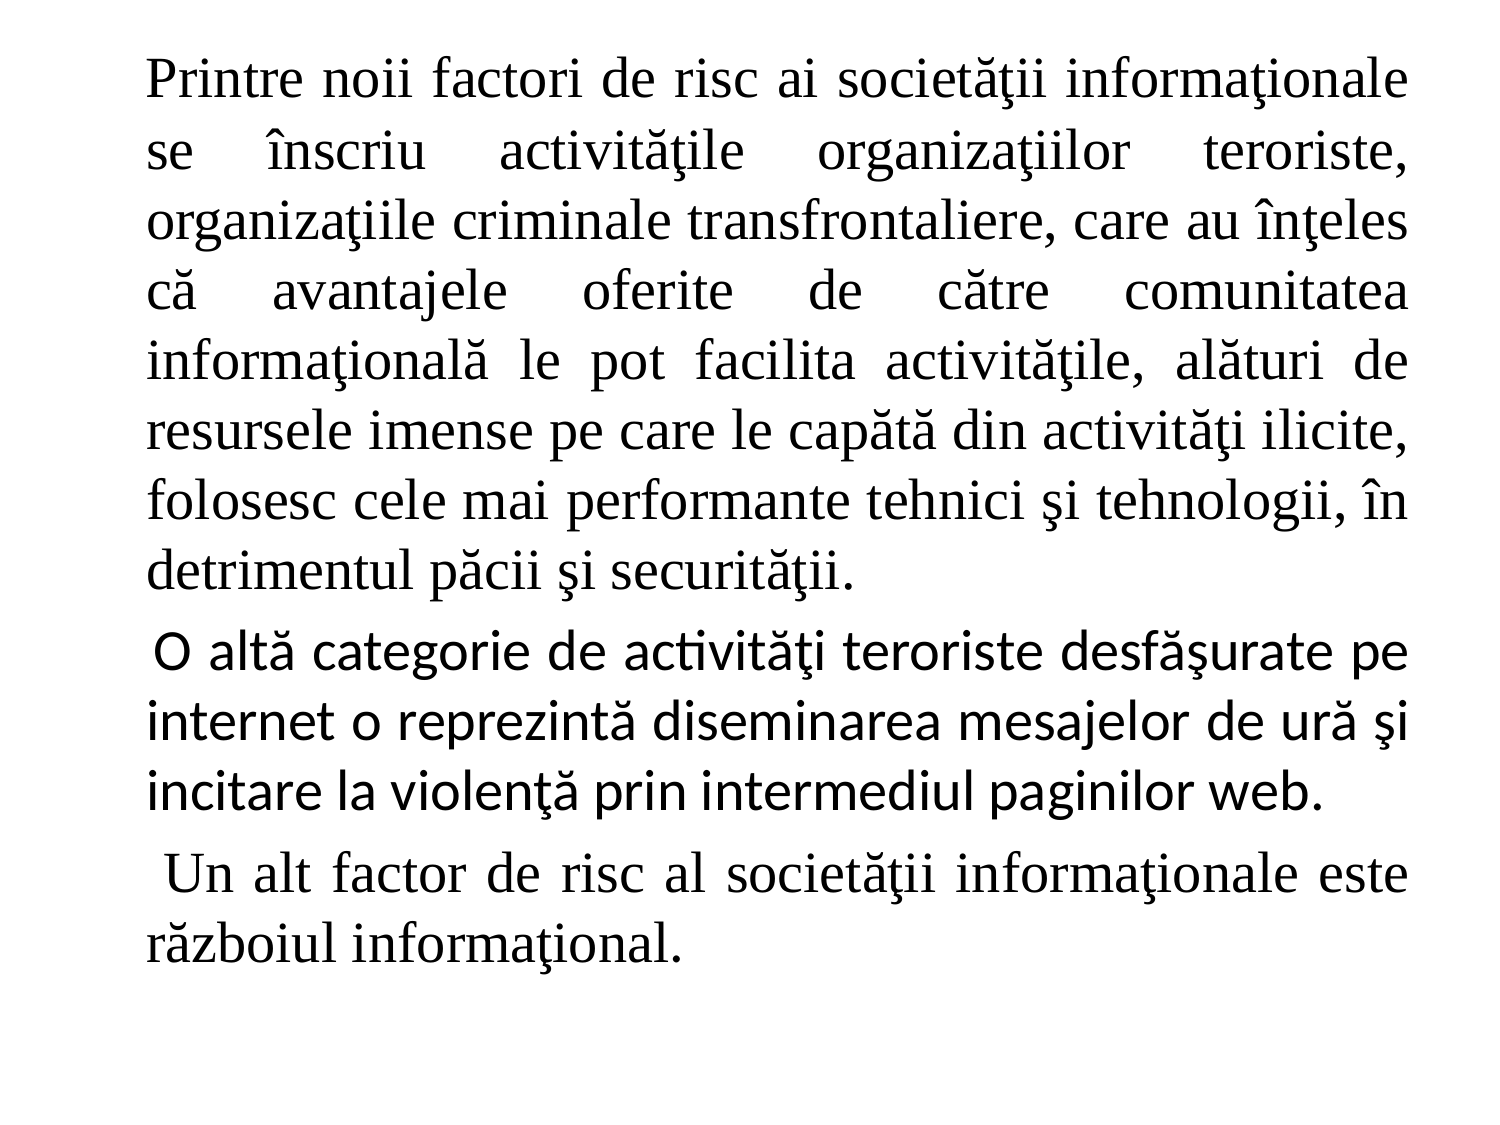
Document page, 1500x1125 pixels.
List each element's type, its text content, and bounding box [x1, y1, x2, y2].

list Printre noii factori de risc ai societăţii informaţionale se înscriu activităţile organizaţiilor teroriste, organizaţiile criminale transfrontaliere, care au înţeles că avantajele oferite de către comunitatea informaţională le pot facilita activităţile, alături de resursele imense pe care le capătă din activităţi ilicite, folosesc cele mai performante tehnici şi tehnologii, în detrimentul păcii şi securităţii. O altă categorie de activităţi teroriste desfăşurate pe internet o reprezintă diseminarea mesajelor de ură şi incitare la violenţă prin intermediul paginilor web. Un alt factor de risc al societăţii informaţionale este războiul informaţional. [75, 23, 1425, 1005]
